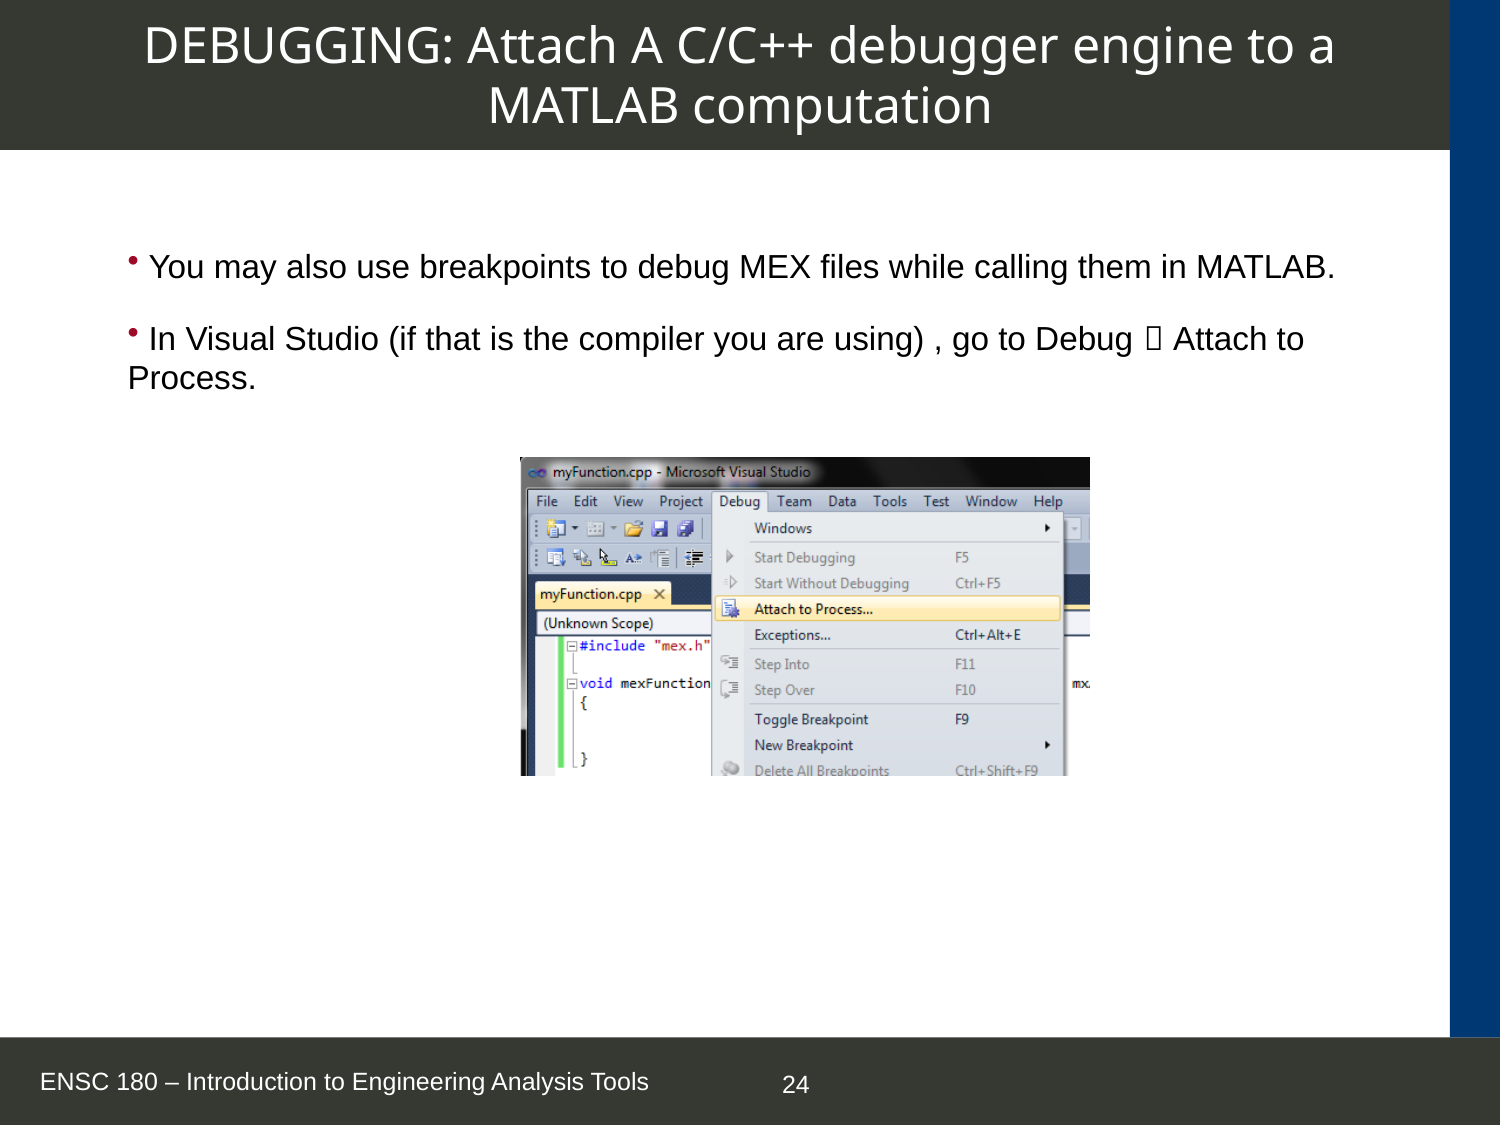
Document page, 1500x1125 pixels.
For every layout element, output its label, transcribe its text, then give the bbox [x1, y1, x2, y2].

title DEBUGGING: Attach A C/C++ debugger engine to a MATLAB computation [71, 6, 1410, 107]
list You may also use breakpoints to debug MEX files while calling them in MATLAB. In Visual Studio (if that is the compiler you are using) , go to Debug  Attach to Process. [112, 237, 1388, 427]
picture [520, 456, 1091, 776]
footer ENSC 180 – Introduction to Engineering Analysis Tools [24, 1057, 740, 1113]
